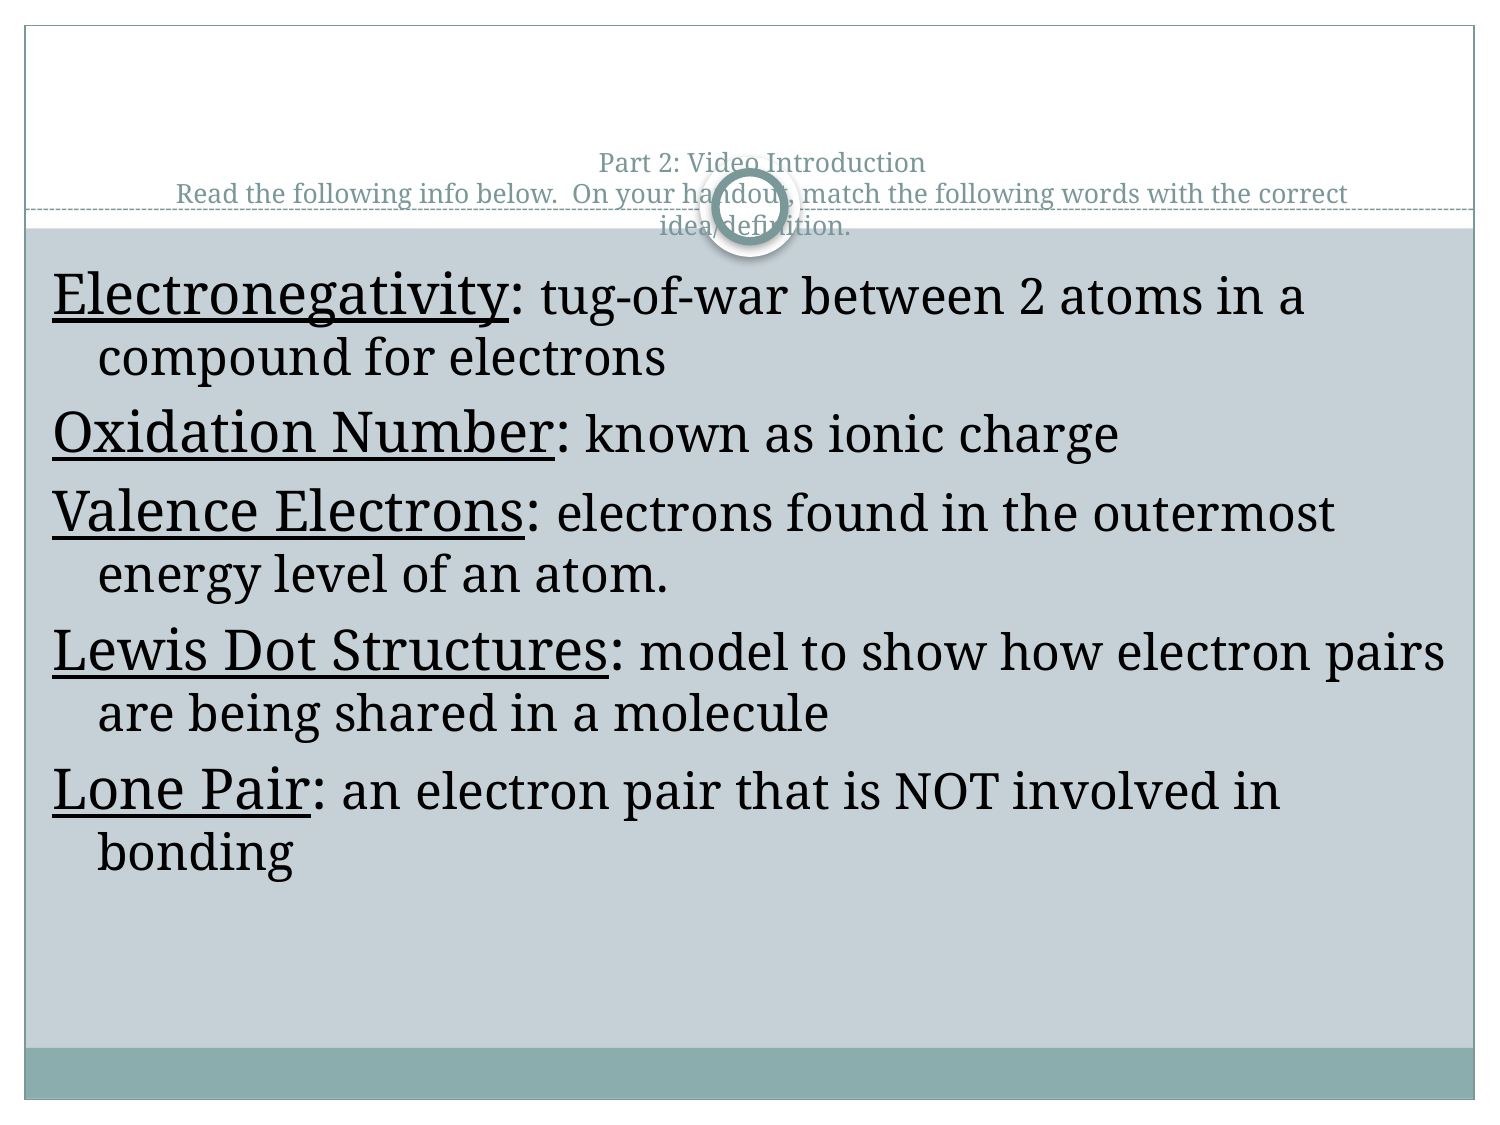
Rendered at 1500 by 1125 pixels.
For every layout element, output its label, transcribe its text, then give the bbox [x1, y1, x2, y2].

list Electronegativity: tug-of-war between 2 atoms in a compound for electrons Oxidation Number: known as ionic charge Valence Electrons: electrons found in the outermost energy level of an atom. Lewis Dot Structures: model to show how electron pairs are being shared in a molecule Lone Pair: an electron pair that is NOT involved in bonding [37, 250, 1500, 1001]
title Part 2: Video Introduction Read the following info below. On your handout, match the following words with the correct idea/definition. [62, 75, 1463, 250]
